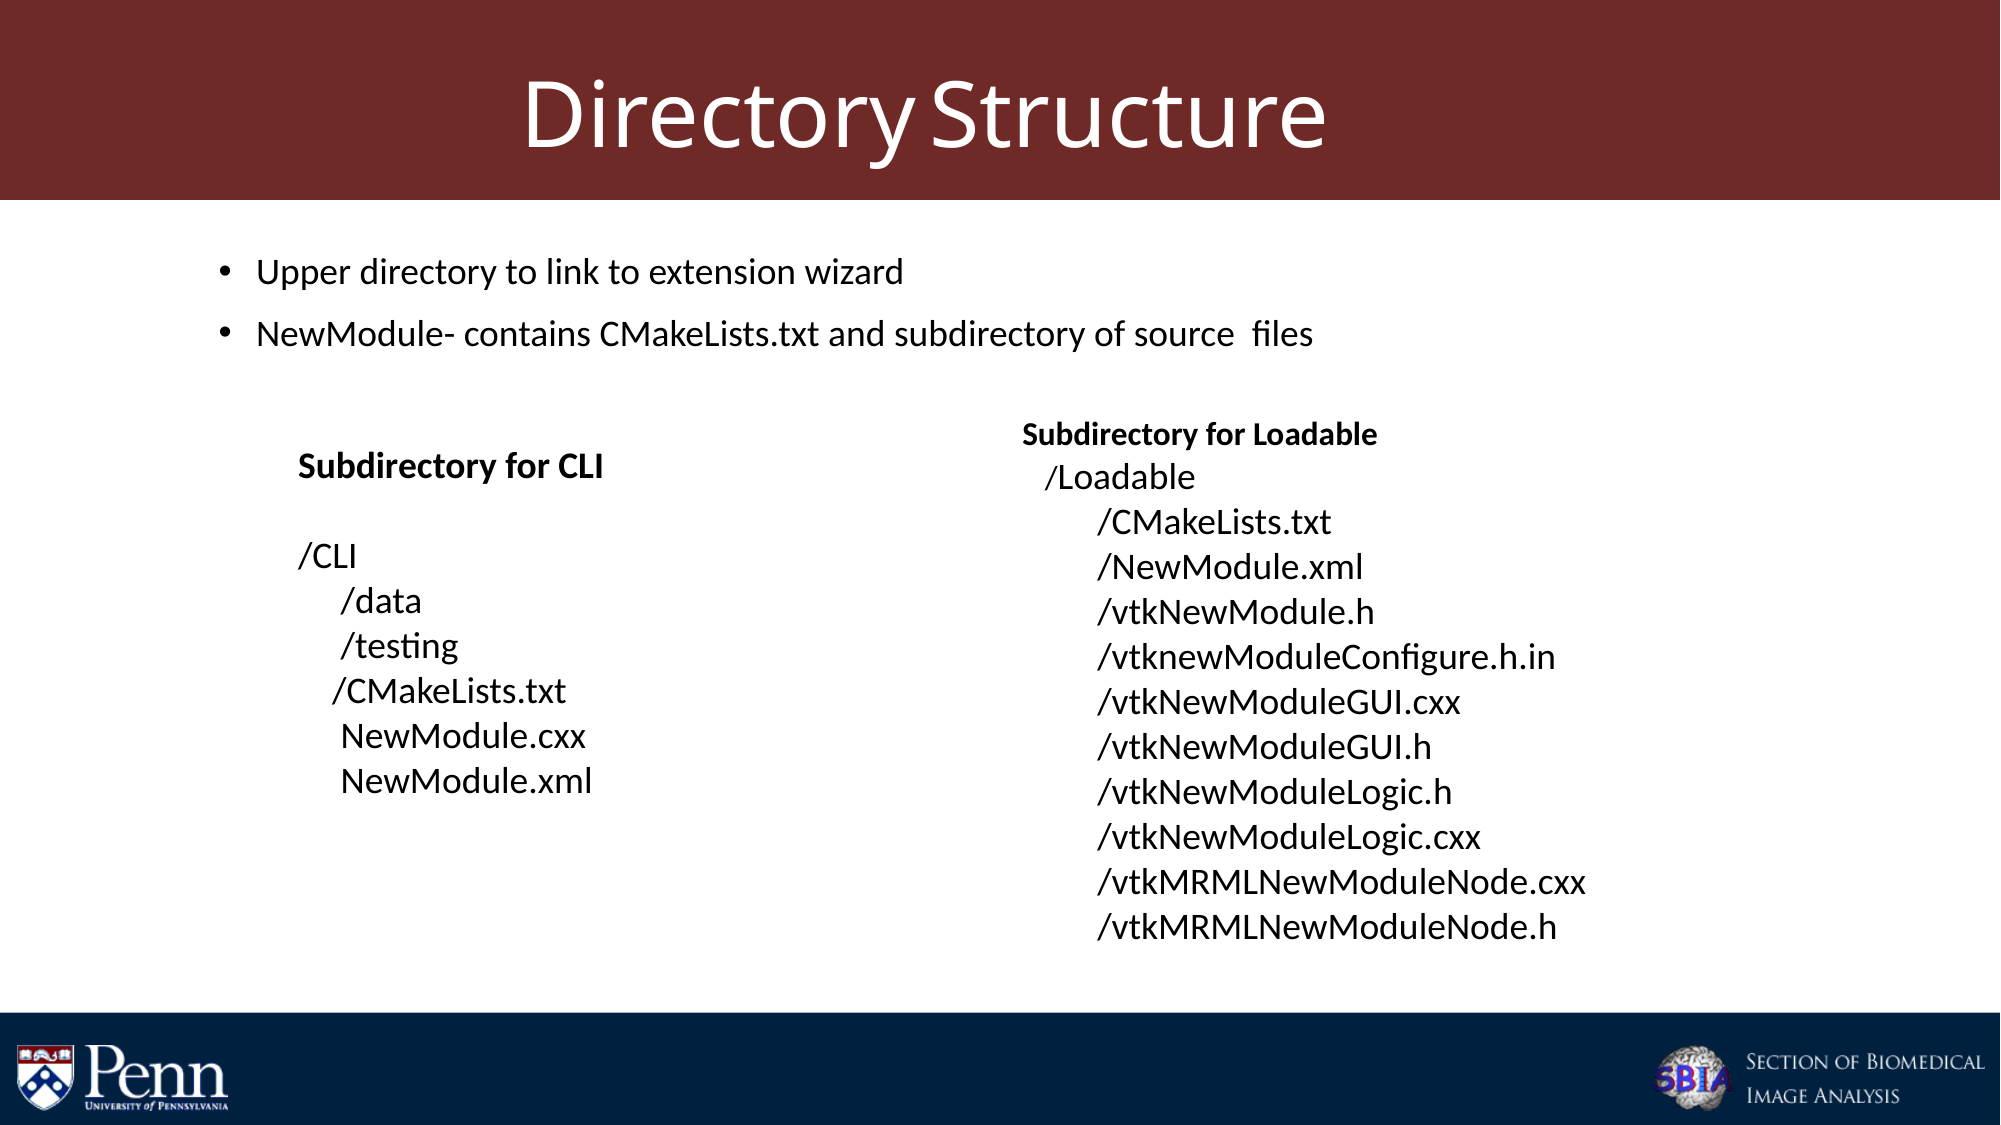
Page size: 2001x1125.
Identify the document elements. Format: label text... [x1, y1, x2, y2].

picture [1679, 1044, 1985, 1112]
text_box Subdirectory for Loadable /Loadable /CMakeLists.txt /NewModule.xml /vtkNewModule.h /vtknewModuleConfigure.h.in /vtkNewModuleGUI.cxx /vtkNewModuleGUI.h /vtkNewModuleLogic.h /vtkNewModuleLogic.cxx /vtkMRMLNewModuleNode.cxx /vtkMRMLNewModuleNode.h [1007, 404, 1679, 1125]
text_box Subdirectory for CLI /CLI /data /testing /CMakeLists.txt NewModule.cxx NewModule.xml [283, 433, 928, 854]
picture [17, 1045, 228, 1111]
title Directory Structure [291, 31, 1559, 175]
list Upper directory to link to extension wizard NewModule- contains CMakeLists.txt and subdirectory of source files [203, 244, 1611, 990]
